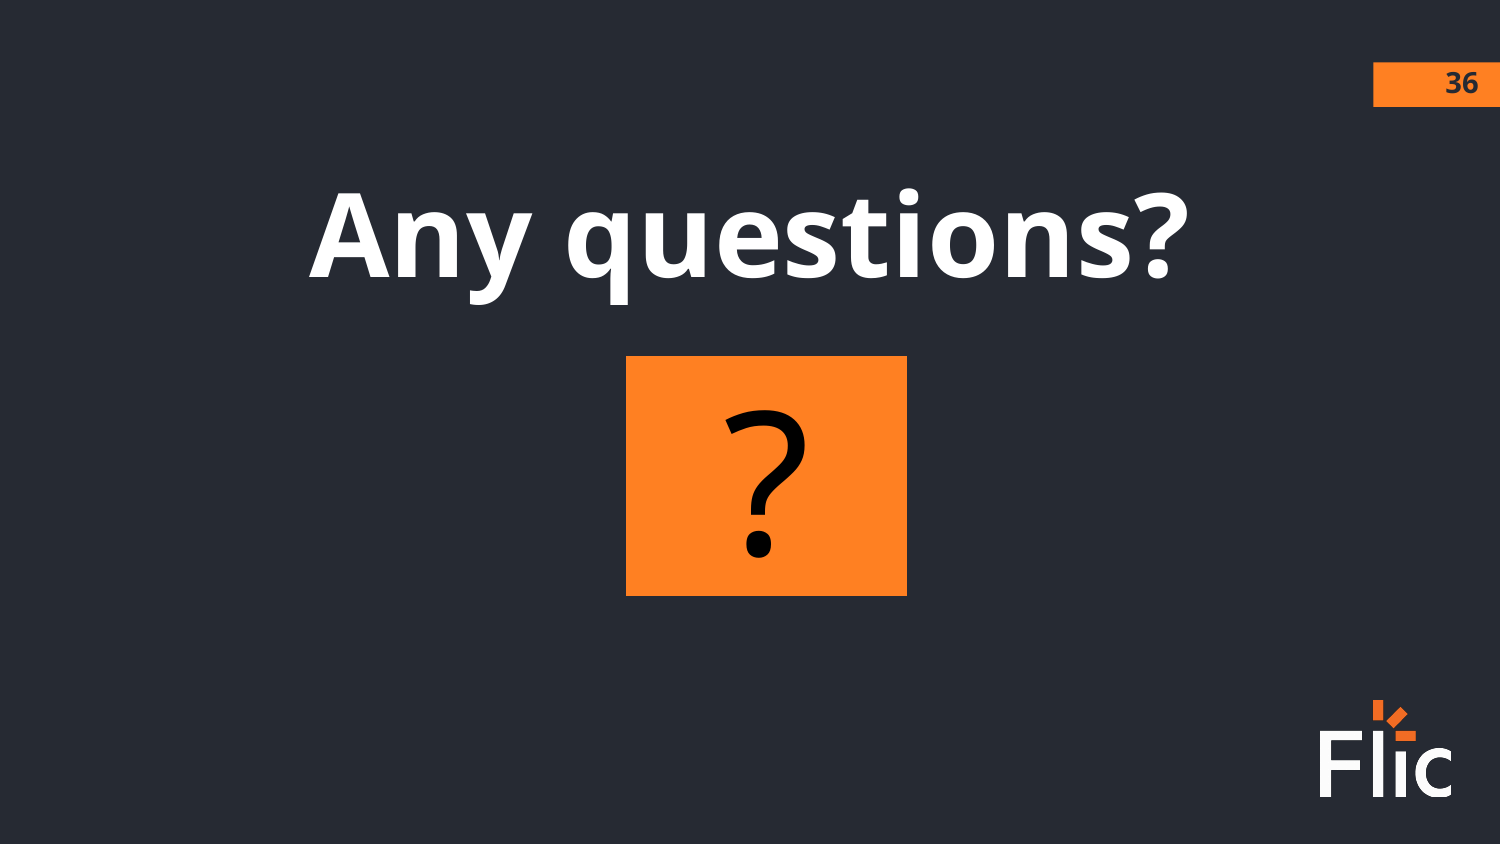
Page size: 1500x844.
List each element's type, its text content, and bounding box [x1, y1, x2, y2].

slide_number ‹#› [1423, 66, 1500, 104]
picture [1320, 700, 1451, 797]
text_box Any questions? [0, 161, 1500, 318]
text_box ? [624, 354, 909, 598]
